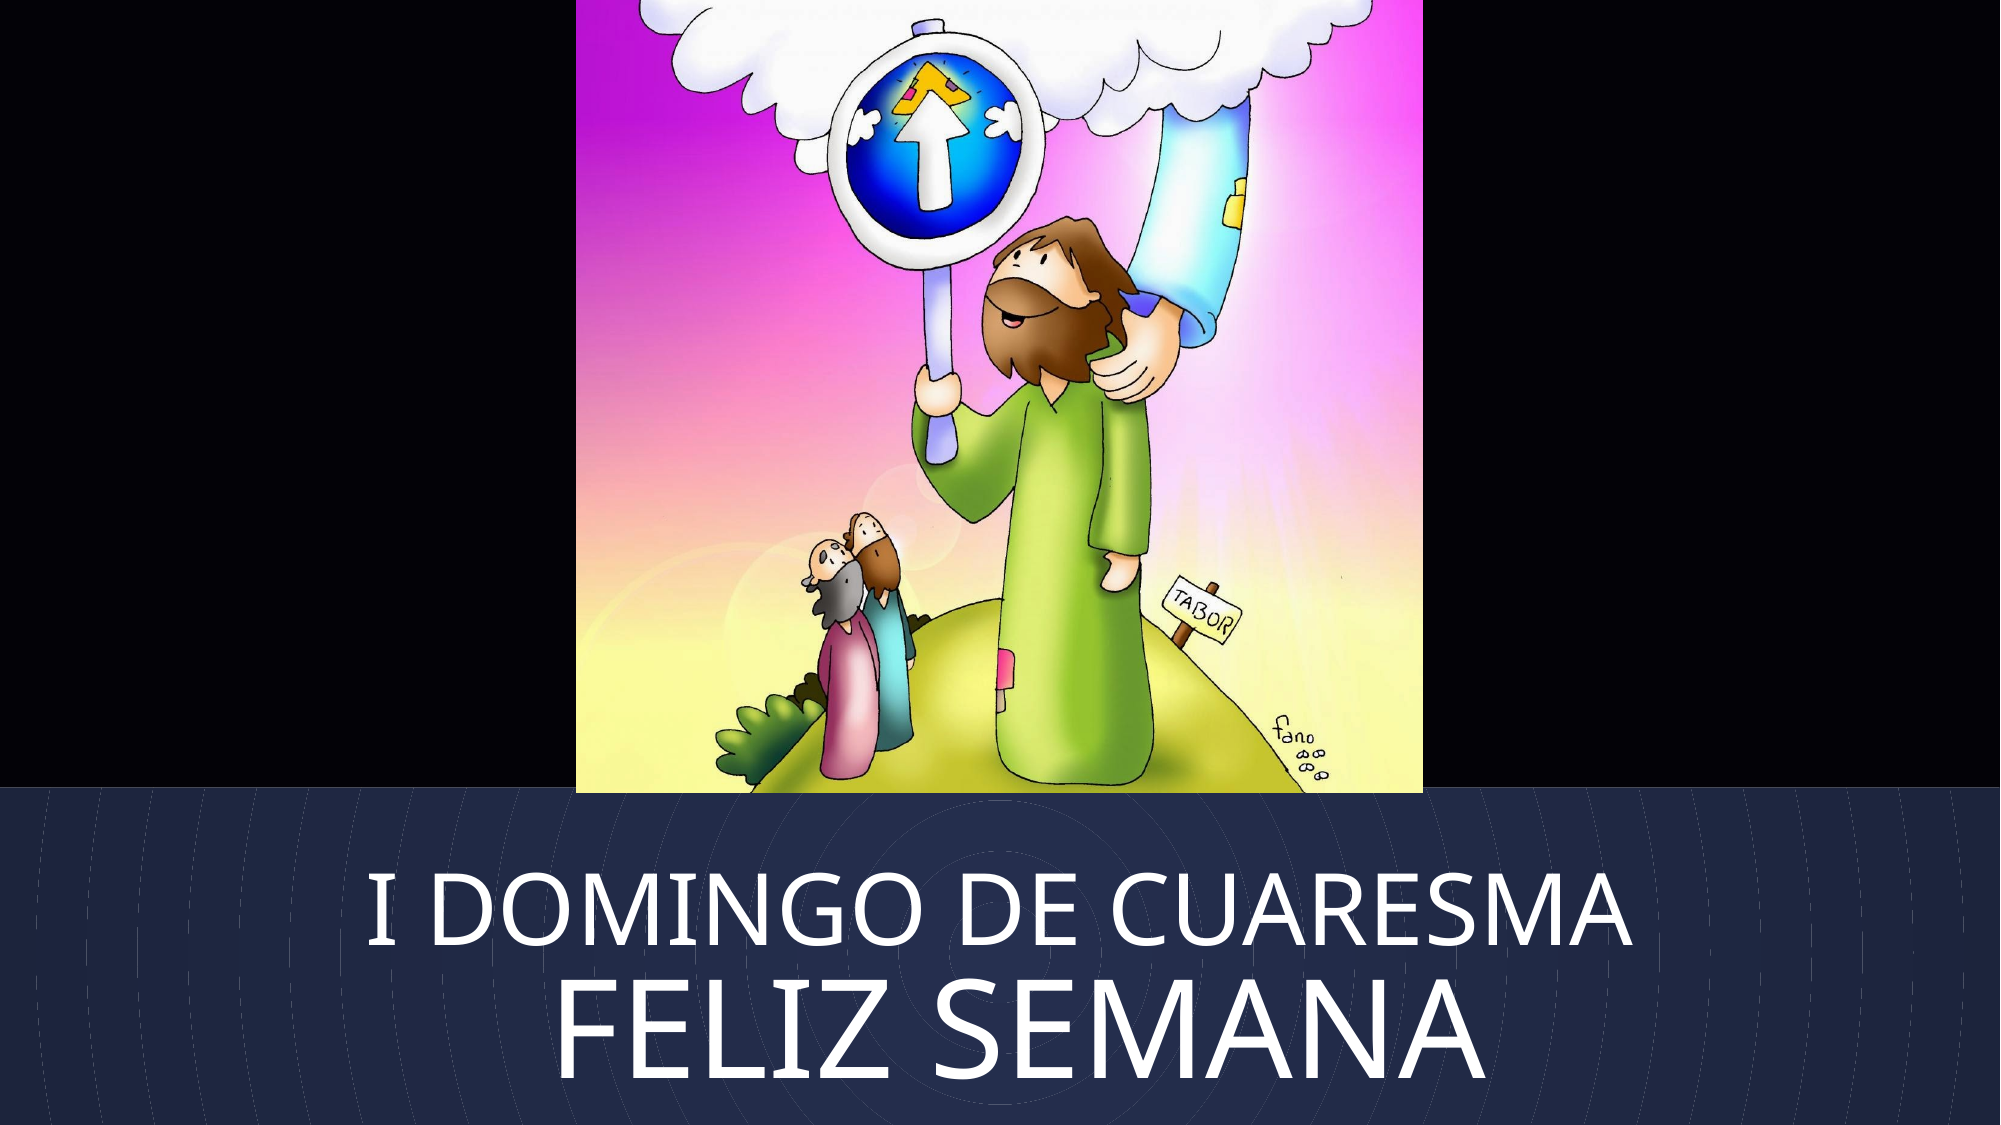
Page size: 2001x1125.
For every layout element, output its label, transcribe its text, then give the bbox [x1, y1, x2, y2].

title I DOMINGO DE CUARESMA [0, 788, 2000, 975]
text_box [0, 0, 576, 788]
subtitle FELIZ SEMANA [249, 952, 1750, 1078]
text_box [1423, 0, 2000, 788]
picture [576, 0, 1423, 793]
